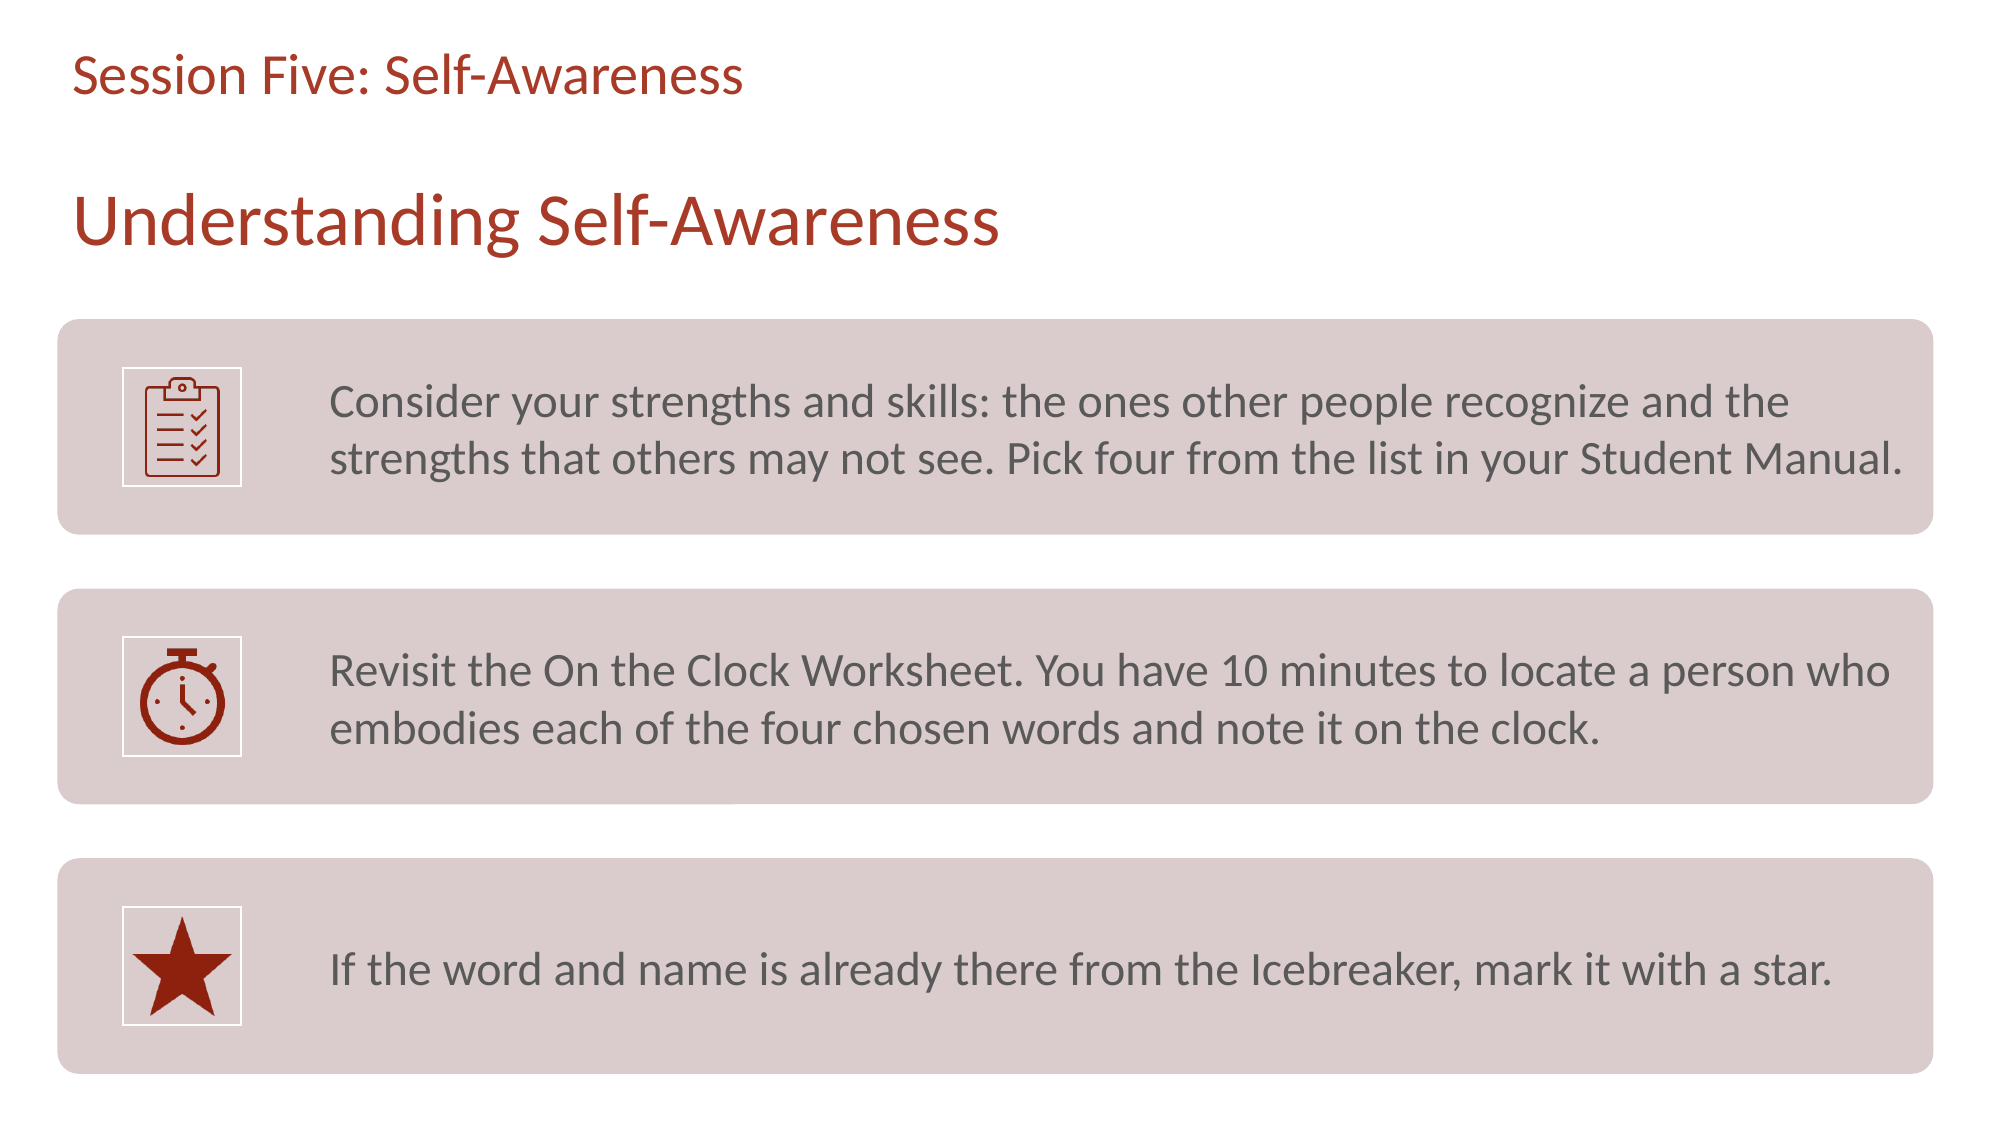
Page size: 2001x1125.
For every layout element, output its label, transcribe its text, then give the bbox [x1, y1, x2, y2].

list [57, 318, 1934, 1075]
list Understanding Self-Awareness [57, 172, 1934, 270]
title Session Five: Self-Awareness [57, 36, 1934, 124]
